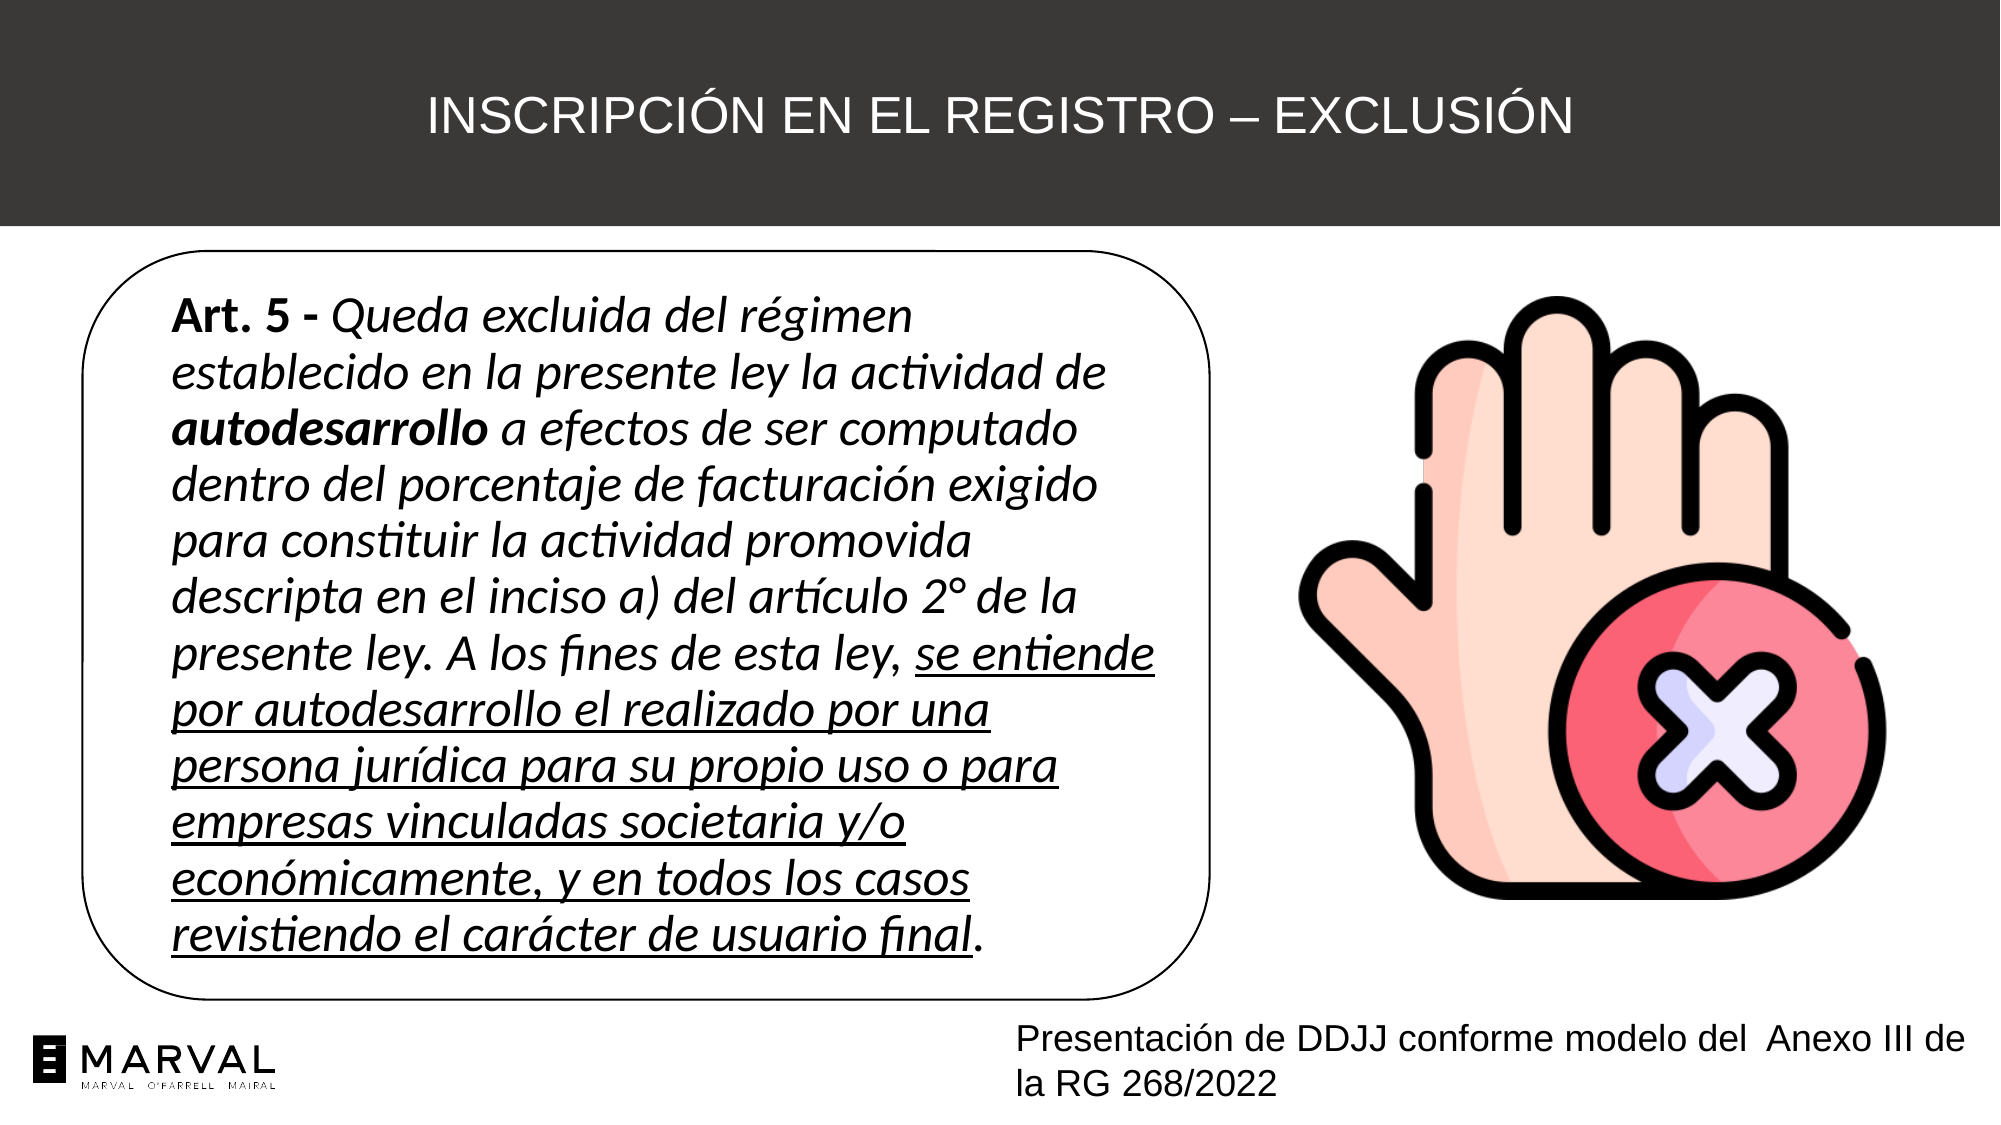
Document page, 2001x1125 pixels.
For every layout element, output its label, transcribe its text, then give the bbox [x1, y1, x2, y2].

text_box Presentación de DDJJ conforme modelo del Anexo III de la RG 268/2022 [1000, 1006, 2000, 1111]
picture [1290, 296, 1895, 900]
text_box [33, 1035, 275, 1090]
text_box INSCRIPCIÓN EN EL REGISTRO – EXCLUSIÓN [0, 0, 2000, 227]
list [82, 230, 1210, 1020]
